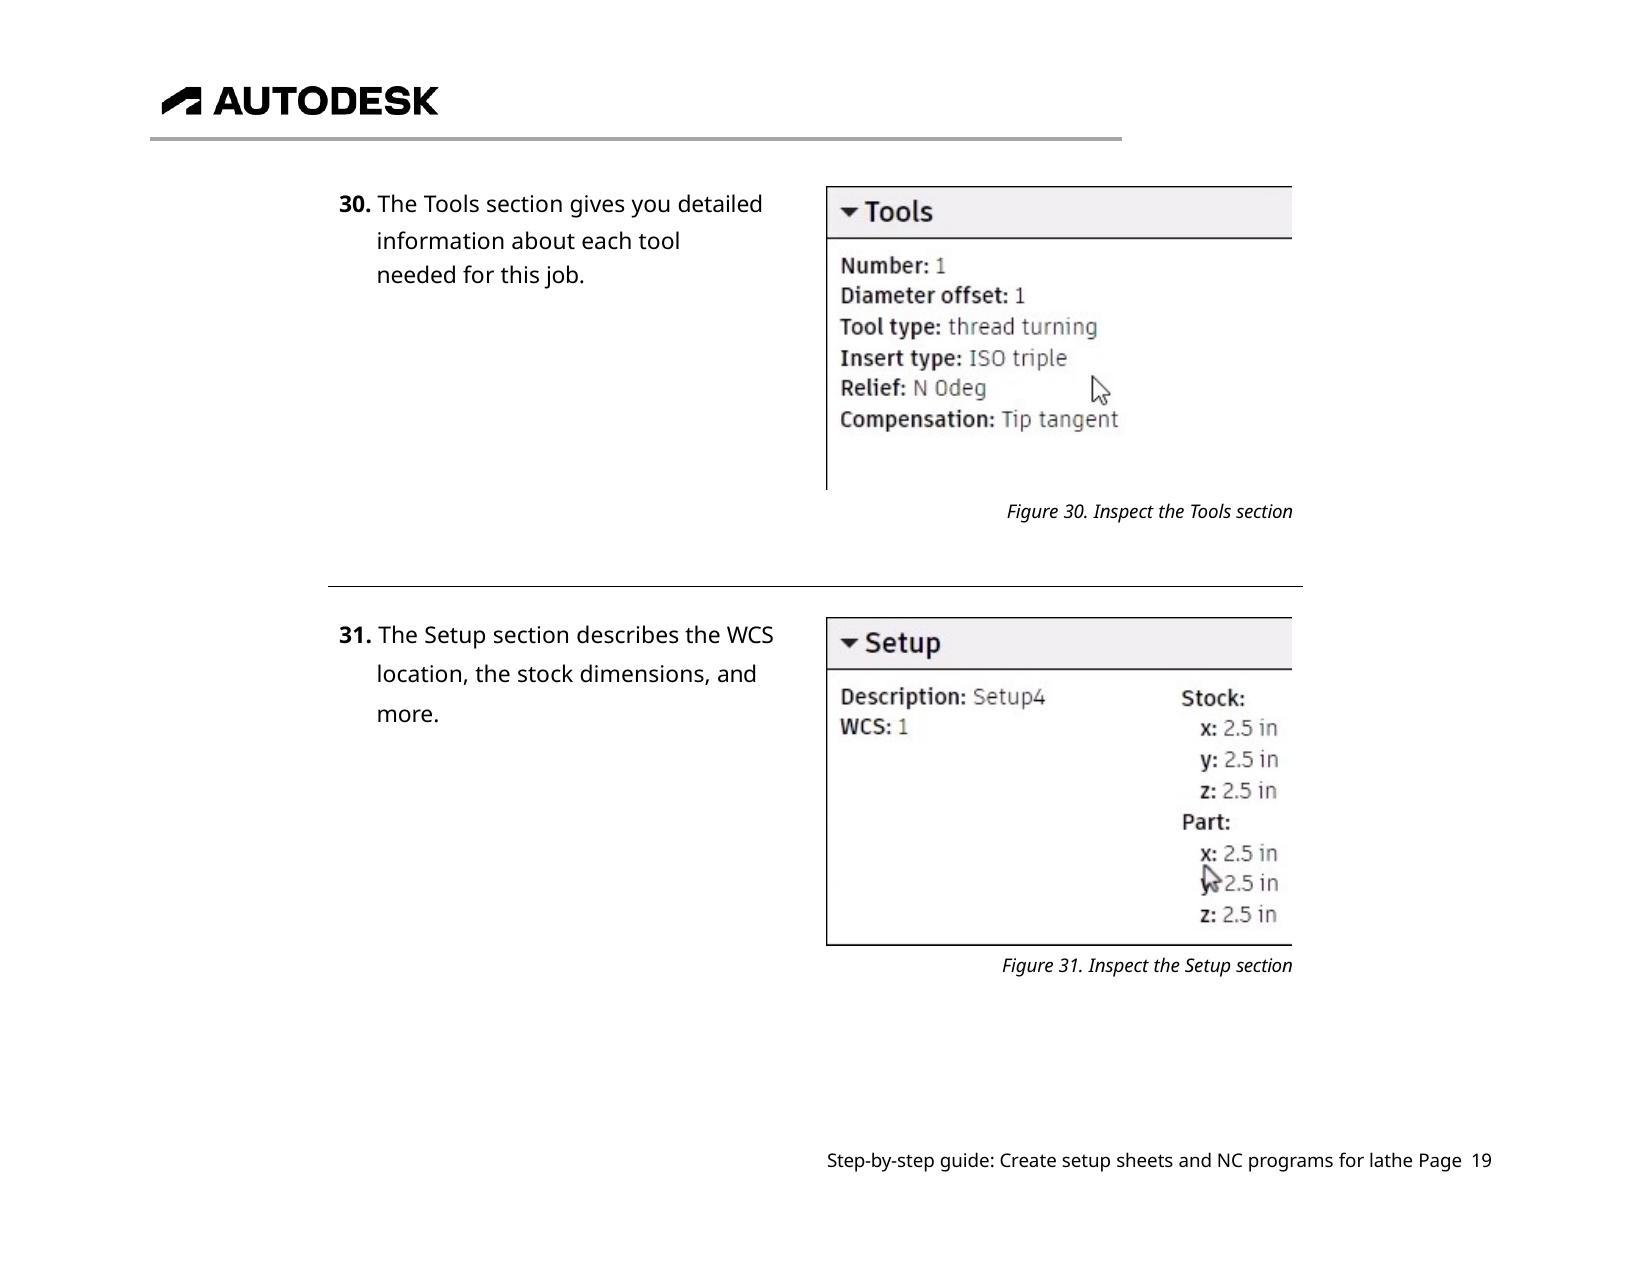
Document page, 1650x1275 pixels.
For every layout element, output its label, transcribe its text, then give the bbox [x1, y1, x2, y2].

table_header 30. The Tools section gives you detailed information about each tool needed for this job. [328, 187, 799, 586]
table_cell 31. The Setup section describes the WCS location, the stock dimensions, and more. [328, 587, 799, 991]
slide_number Step-by-step guide: Create setup sheets and NC programs for lathe Page 10 [825, 1145, 1509, 1275]
table_header Figure 30. Inspect the Tools section [799, 187, 1303, 586]
table_cell Figure 31. Inspect the Setup section [799, 587, 1303, 991]
picture [826, 616, 1292, 946]
picture [161, 86, 439, 115]
picture [825, 186, 1292, 490]
